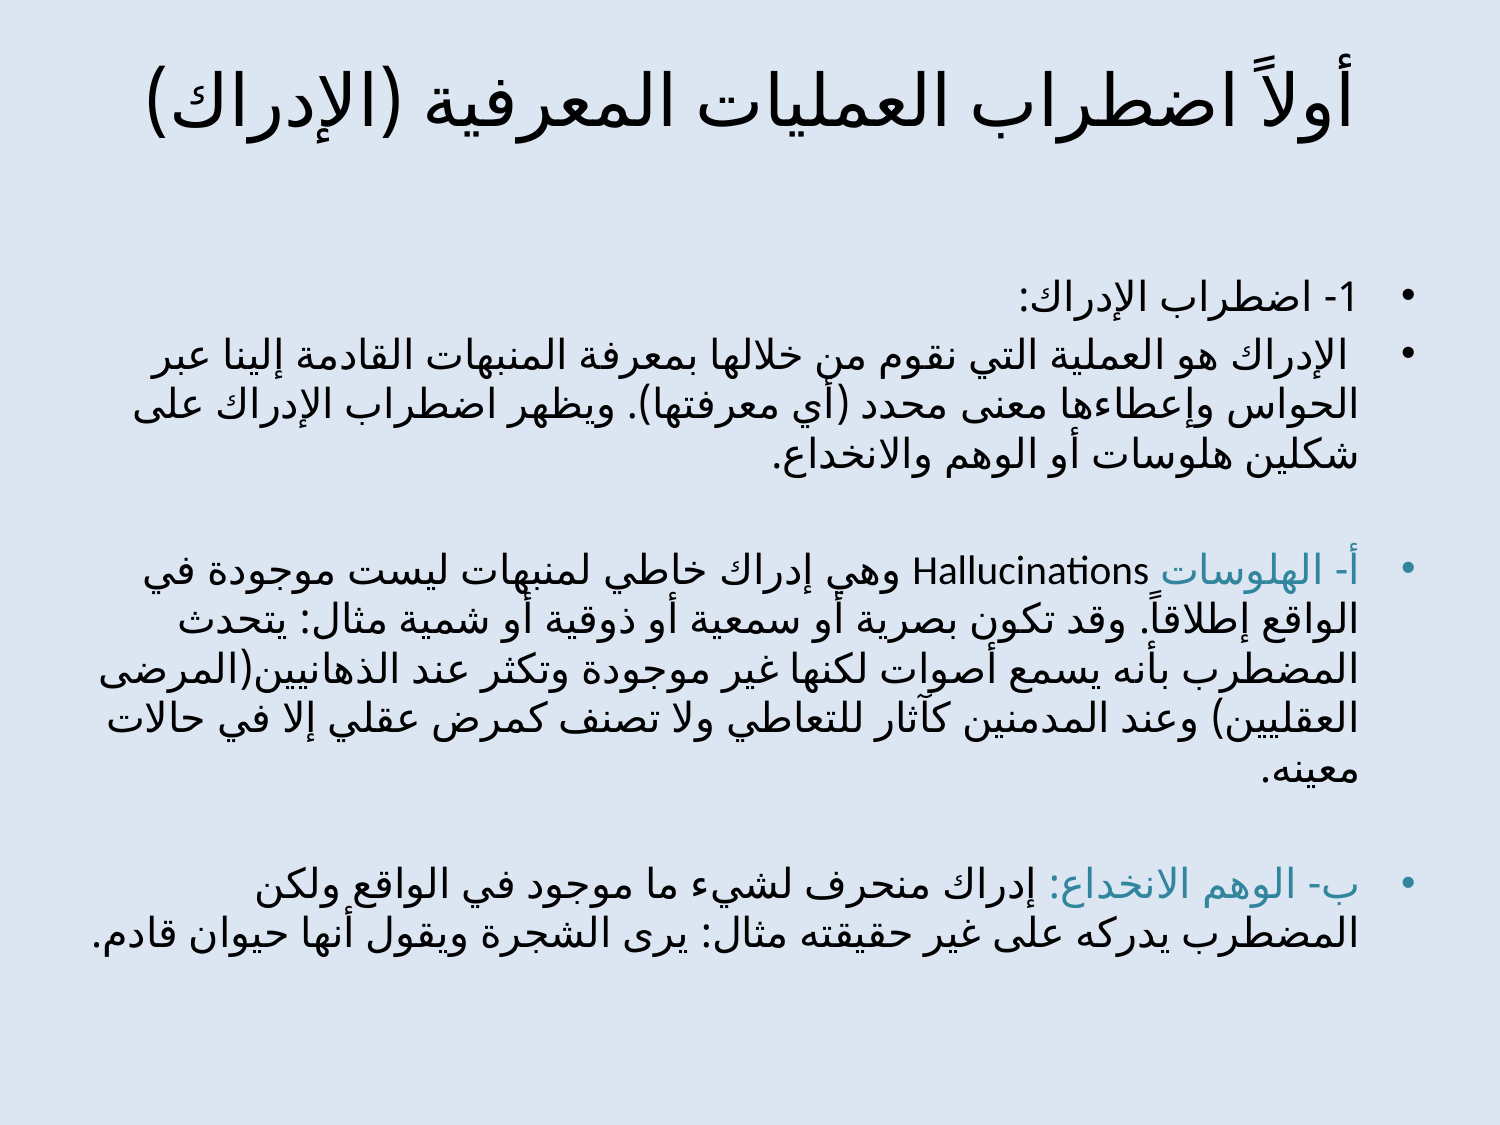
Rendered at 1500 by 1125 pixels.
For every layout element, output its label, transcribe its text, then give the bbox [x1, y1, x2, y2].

title أولاً اضطراب العمليات المعرفية (الإدراك) [75, 45, 1425, 149]
list 1- اضطراب الإدراك: الإدراك هو العملية التي نقوم من خلالها بمعرفة المنبهات القادمة إلينا عبر الحواس وإعطاءها معنى محدد (أي معرفتها). ويظهر اضطراب الإدراك على شكلين هلوسات أو الوهم والانخداع. أ- الهلوسات Hallucinations وهي إدراك خاطي لمنبهات ليست موجودة في الواقع إطلاقاً. وقد تكون بصرية أو سمعية أو ذوقية أو شمية مثال: يتحدث المضطرب بأنه يسمع أصوات لكنها غير موجودة وتكثر عند الذهانيين(المرضى العقليين) وعند المدمنين كآثار للتعاطي ولا تصنف كمرض عقلي إلا في حالات معينه. ب- الوهم الانخداع: إدراك منحرف لشيء ما موجود في الواقع ولكن المضطرب يدركه على غير حقيقته مثال: يرى الشجرة ويقول أنها حيوان قادم. [75, 262, 1425, 1005]
